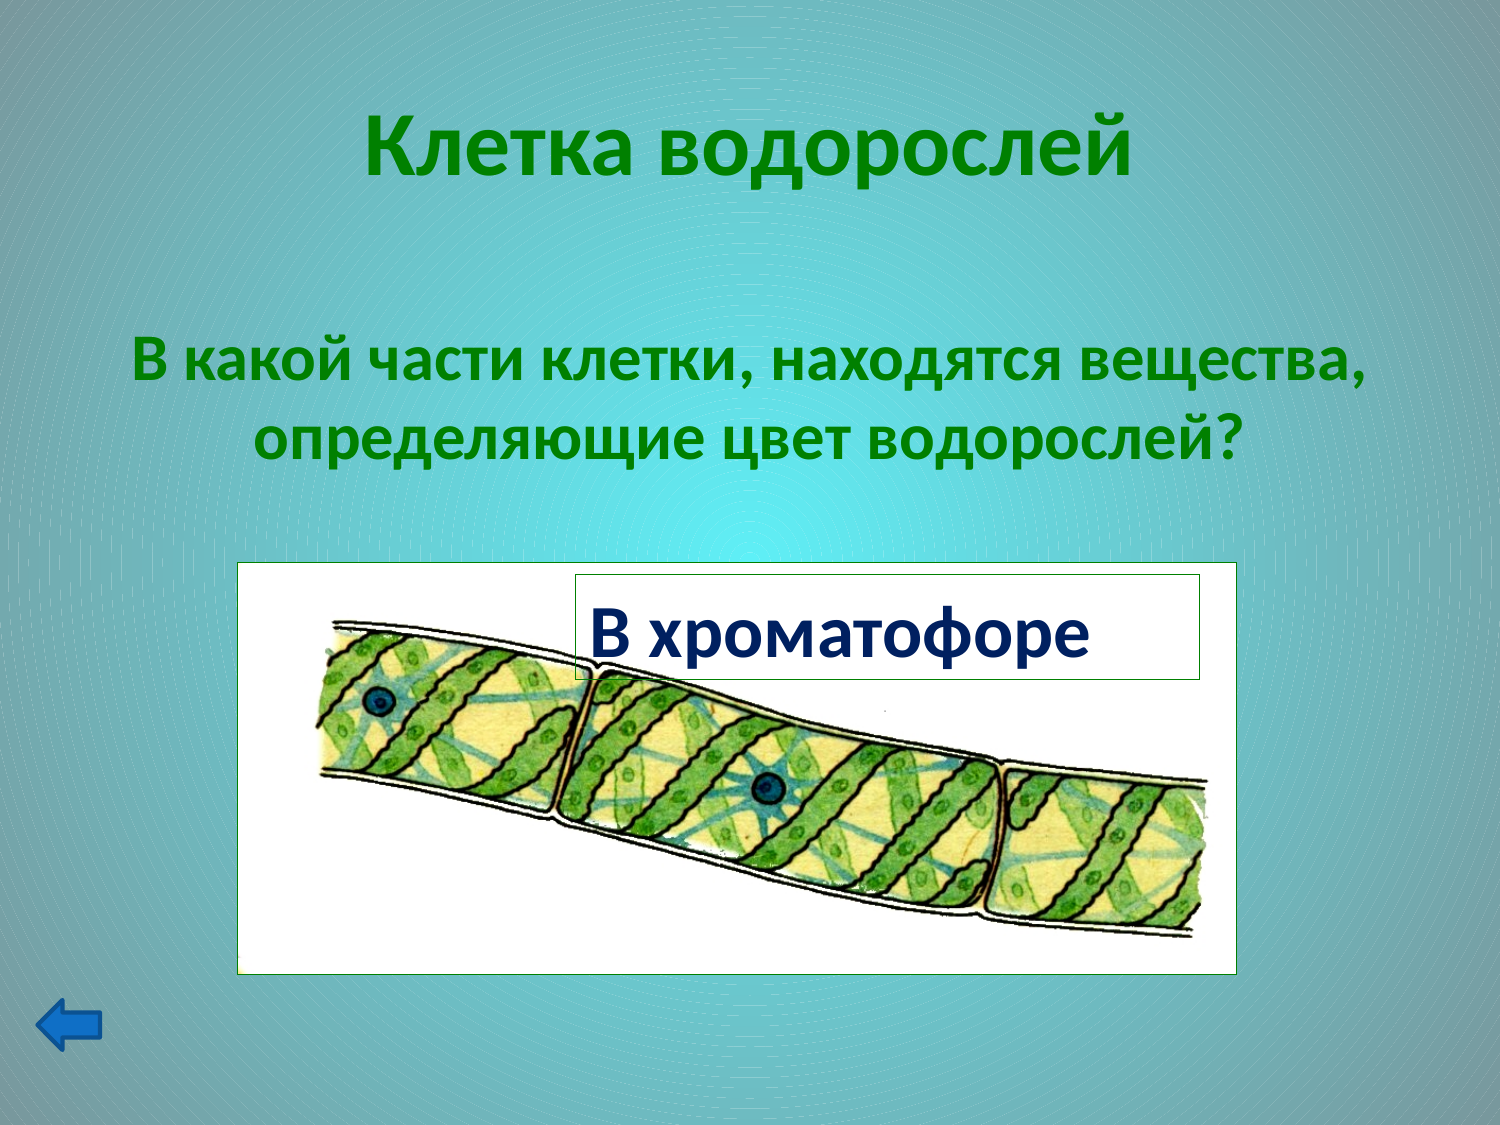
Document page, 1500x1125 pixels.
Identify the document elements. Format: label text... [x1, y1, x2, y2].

text_box [35, 998, 103, 1052]
title Клетка водорослей [75, 45, 1425, 212]
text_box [237, 562, 1237, 975]
list В какой части клетки, находятся вещества, определяющие цвет водорослей? [75, 212, 1425, 1005]
